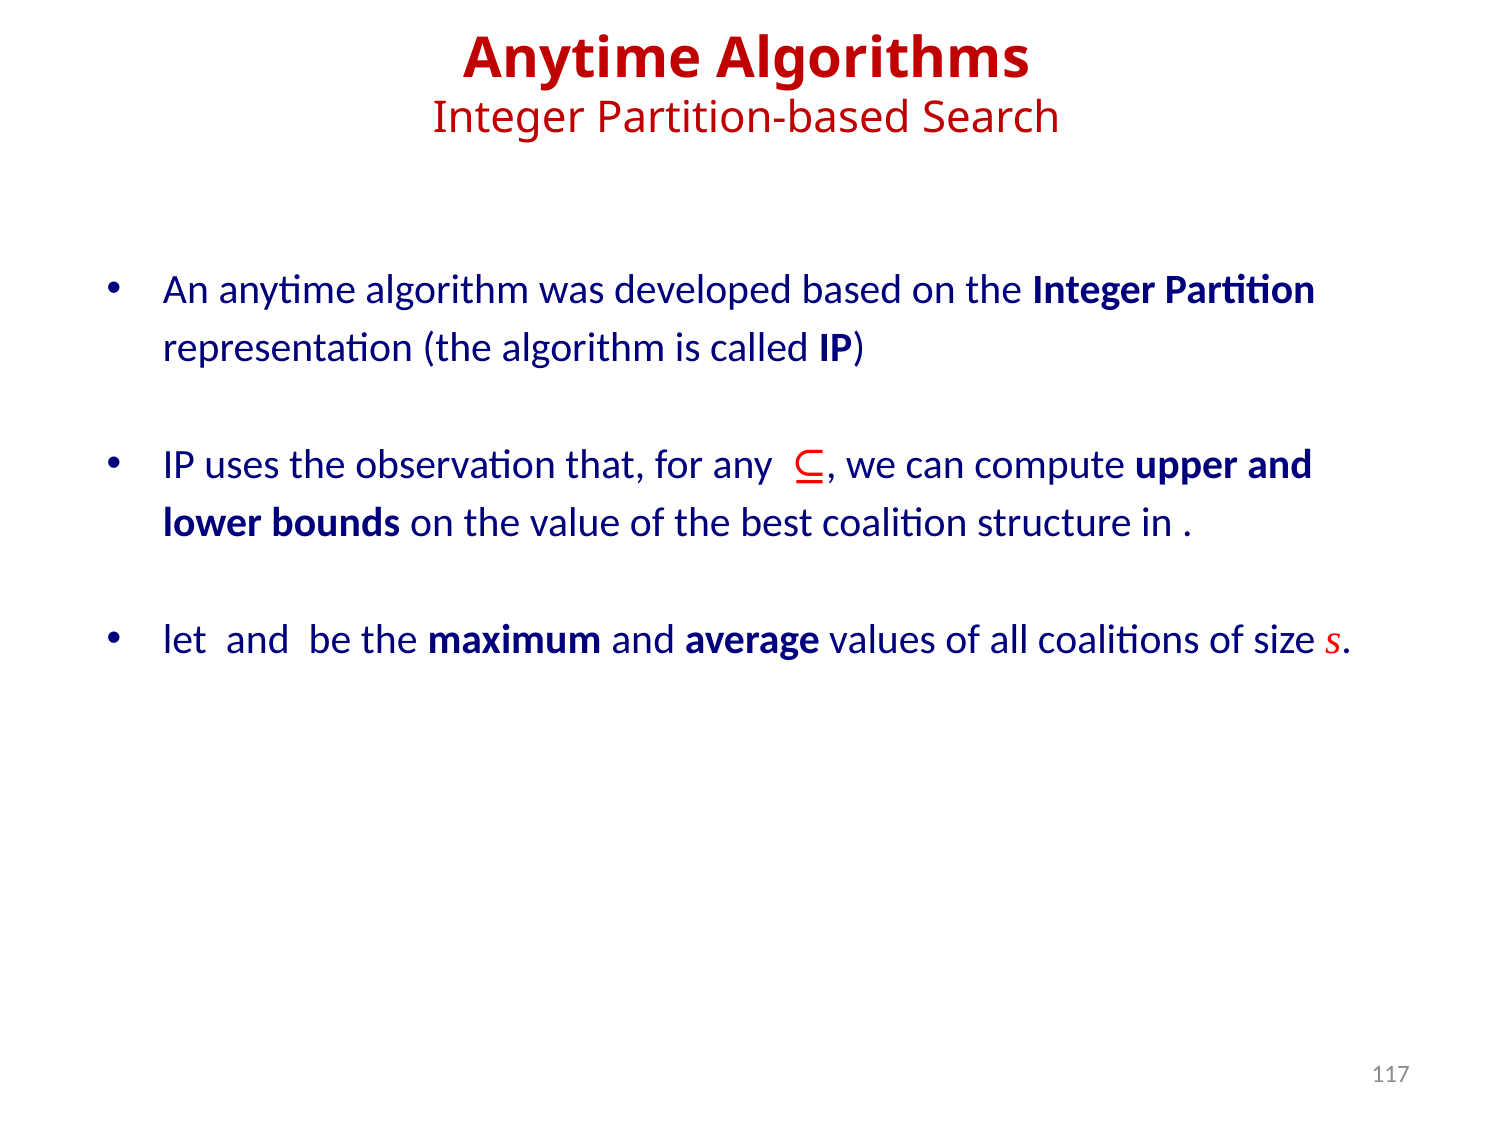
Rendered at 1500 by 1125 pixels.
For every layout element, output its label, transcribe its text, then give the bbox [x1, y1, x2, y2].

slide_number 117 [1074, 1042, 1425, 1103]
text_box Anytime Algorithms Integer Partition-based Search [93, 14, 1401, 149]
